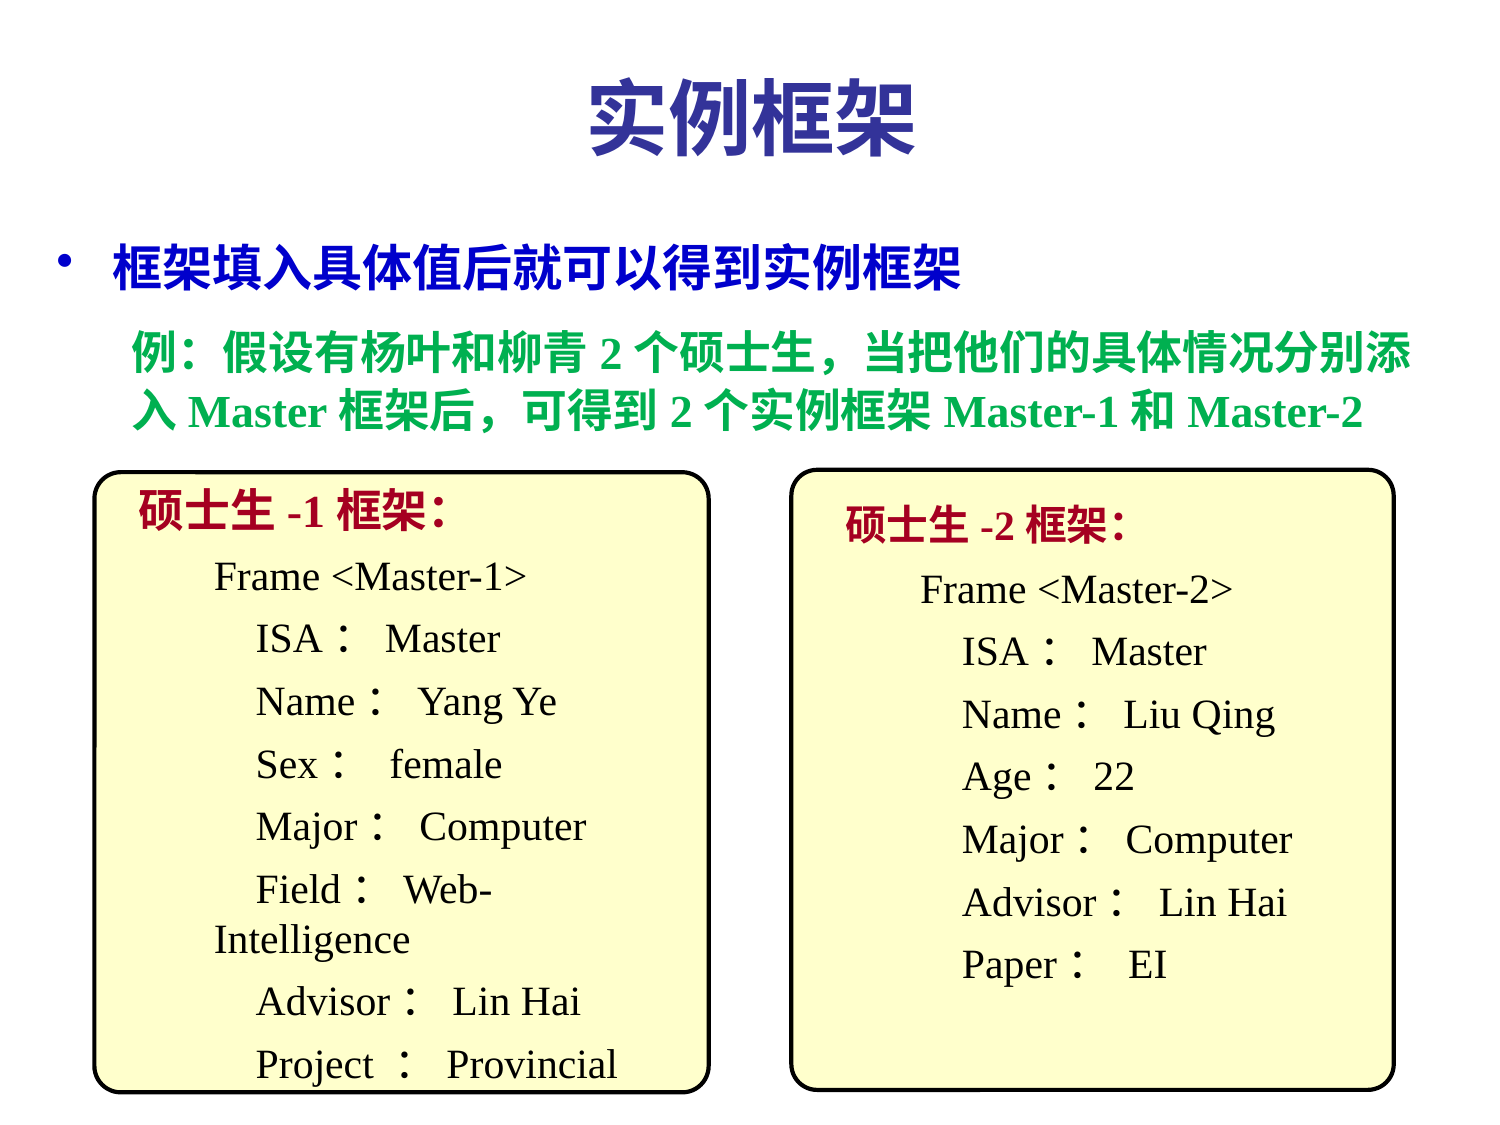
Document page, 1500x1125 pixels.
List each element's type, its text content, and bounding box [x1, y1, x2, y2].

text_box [791, 469, 1394, 1091]
list 框架填入具体值后就可以得到实例框架 例：假设有杨叶和柳青2个硕士生，当把他们的具体情况分别添入Master框架后，可得到2个实例框架Master-1和Master-2 [41, 225, 1465, 415]
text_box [94, 471, 709, 1093]
title 实例框架 [76, 31, 1427, 203]
